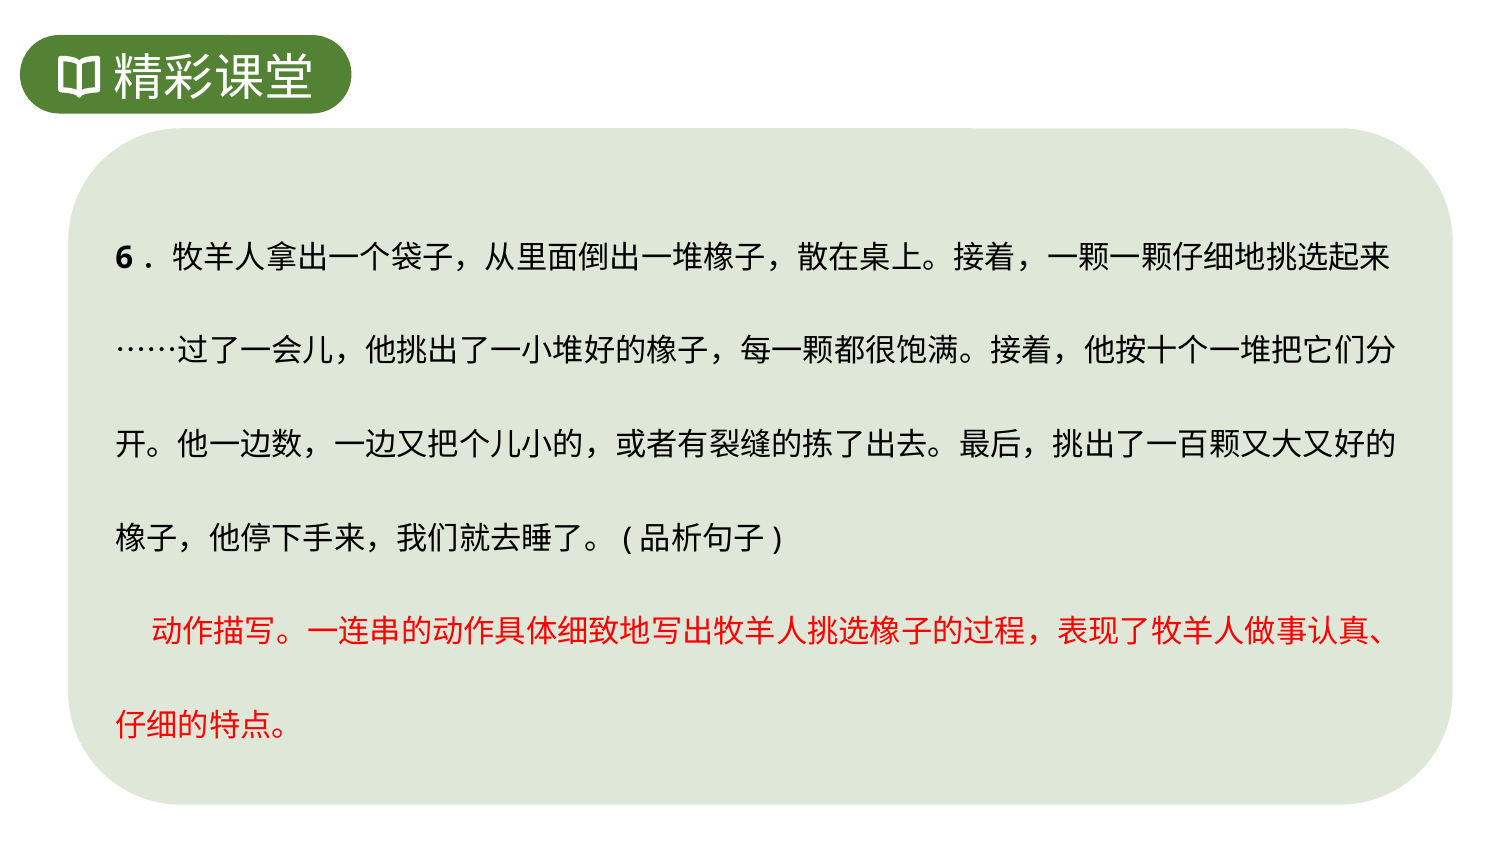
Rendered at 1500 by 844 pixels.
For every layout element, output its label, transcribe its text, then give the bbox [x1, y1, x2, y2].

text_box [58, 55, 101, 98]
text_box 6．牧羊人拿出一个袋子，从里面倒出一堆橡子，散在桌上。接着，一颗一颗仔细地挑选起来……过了一会儿，他挑出了一小堆好的橡子，每一颗都很饱满。接着，他按十个一堆把它们分开。他一边数，一边又把个儿小的，或者有裂缝的拣了出去。最后，挑出了一百颗又大又好的橡子，他停下手来，我们就去睡了。(品析句子) 动作描写。一连串的动作具体细致地写出牧羊人挑选橡子的过程，表现了牧羊人做事认真、仔细的特点。 [104, 175, 1418, 749]
text_box 精彩课堂 [102, 40, 333, 112]
text_box [18, 33, 353, 115]
